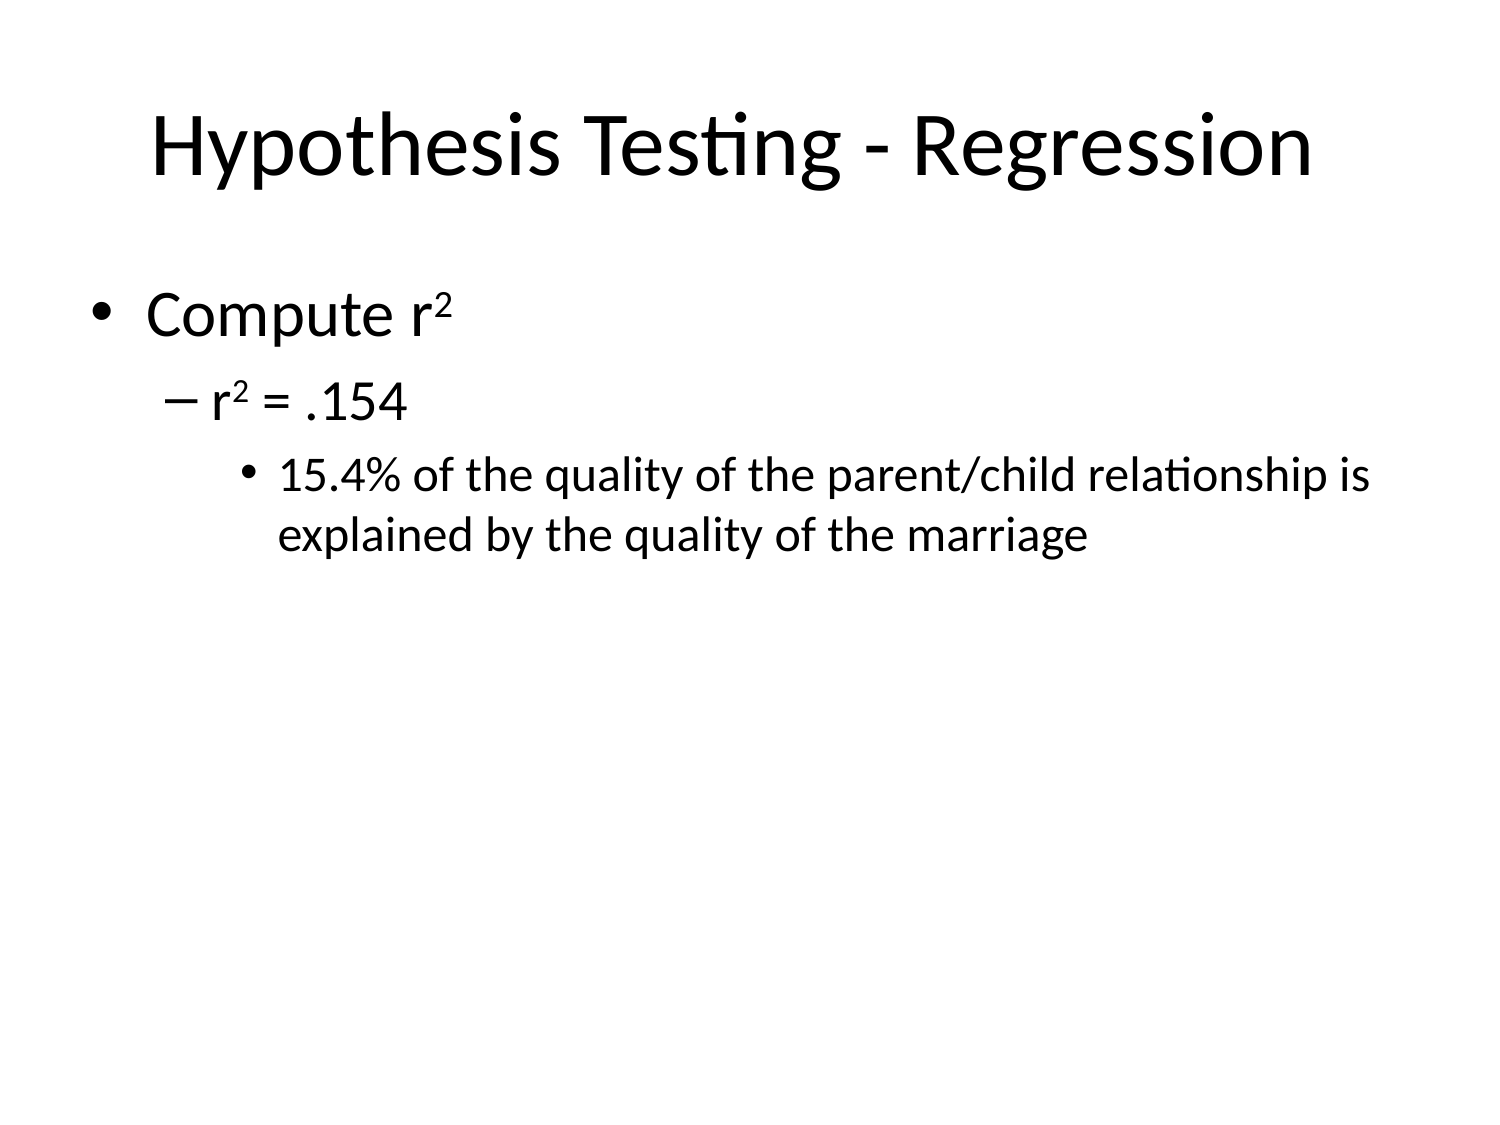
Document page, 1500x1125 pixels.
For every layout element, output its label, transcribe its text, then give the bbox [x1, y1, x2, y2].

title Hypothesis Testing - Regression [75, 45, 1425, 233]
list Compute r2 r2 = .154 15.4% of the quality of the parent/child relationship is explained by the quality of the marriage [75, 262, 1425, 1063]
